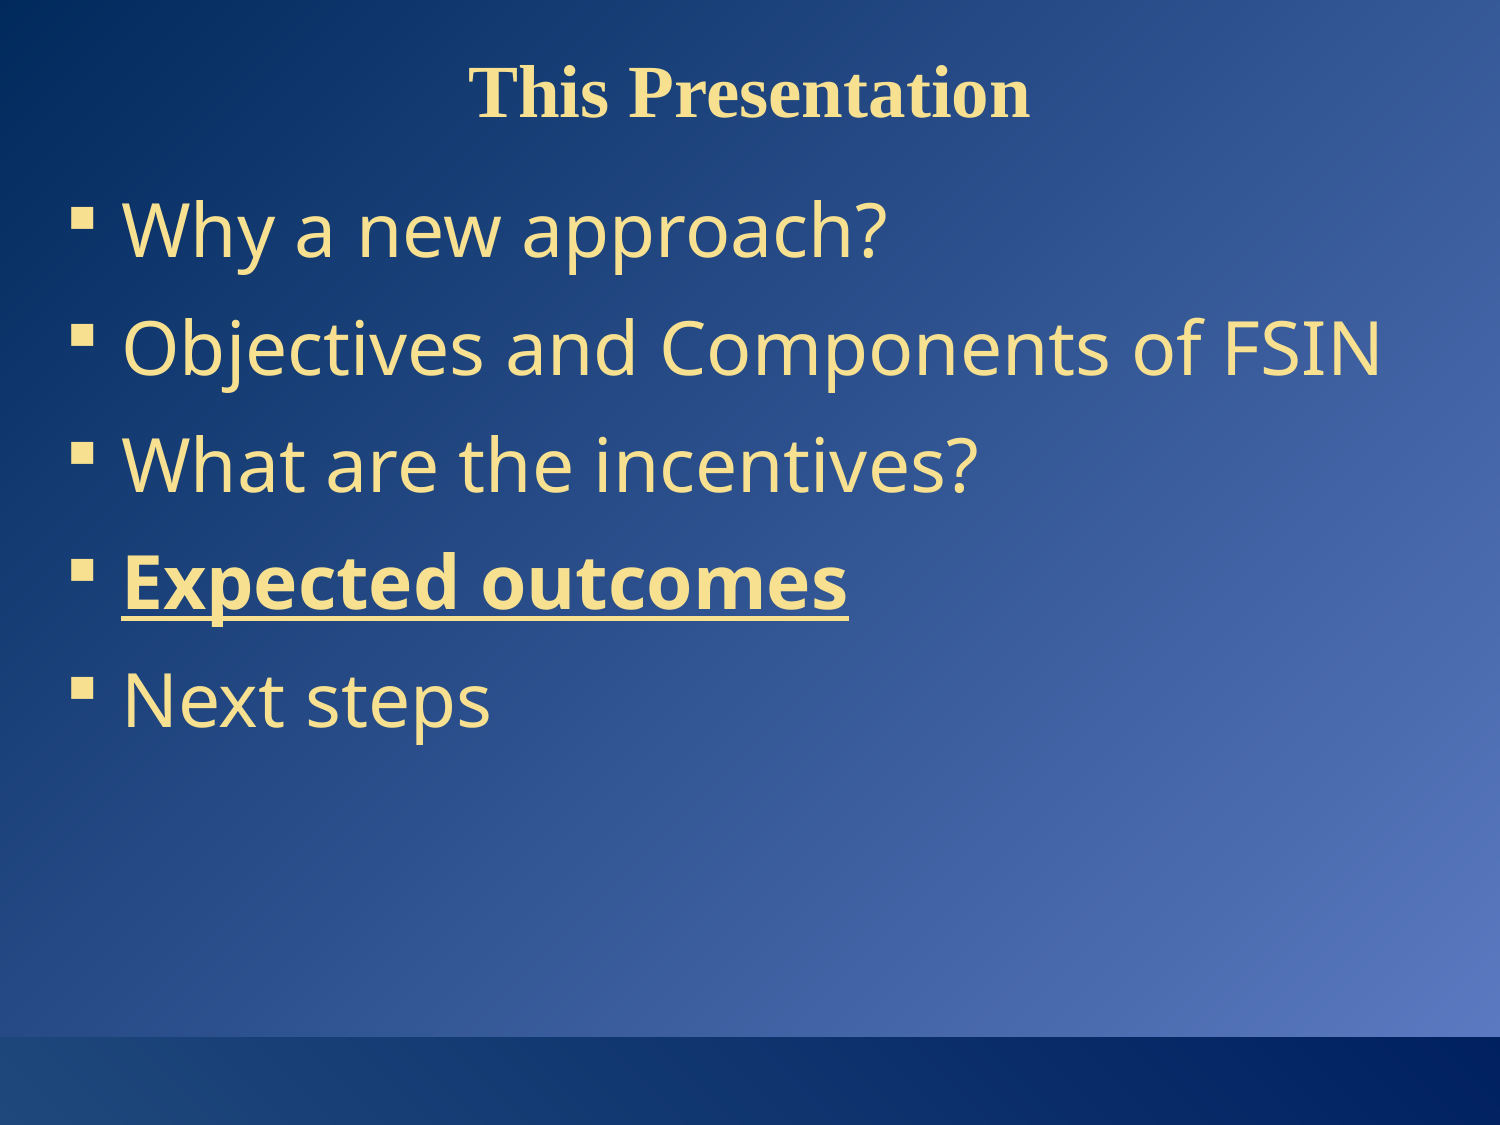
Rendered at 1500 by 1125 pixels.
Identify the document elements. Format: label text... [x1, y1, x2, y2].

list Why a new approach? Objectives and Components of FSIN What are the incentives? Expected outcomes Next steps [49, 174, 1451, 1013]
title This Presentation [49, 24, 1451, 150]
